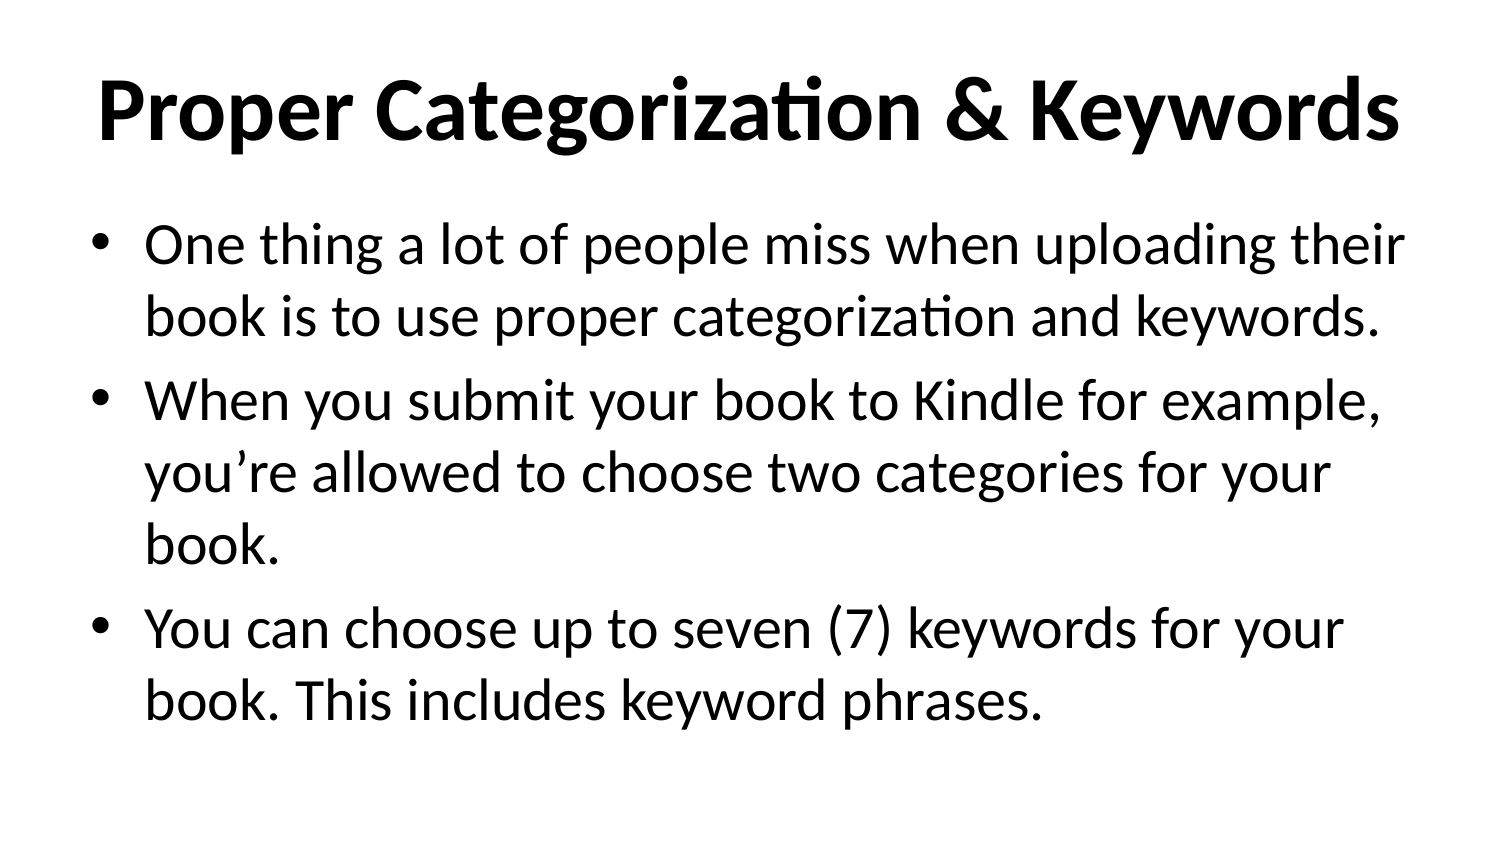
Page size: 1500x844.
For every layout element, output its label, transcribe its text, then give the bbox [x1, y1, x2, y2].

title Proper Categorization & Keywords [75, 33, 1425, 175]
list One thing a lot of people miss when uploading their book is to use proper categorization and keywords. When you submit your book to Kindle for example, you’re allowed to choose two categories for your book. You can choose up to seven (7) keywords for your book. This includes keyword phrases. [75, 196, 1425, 754]
